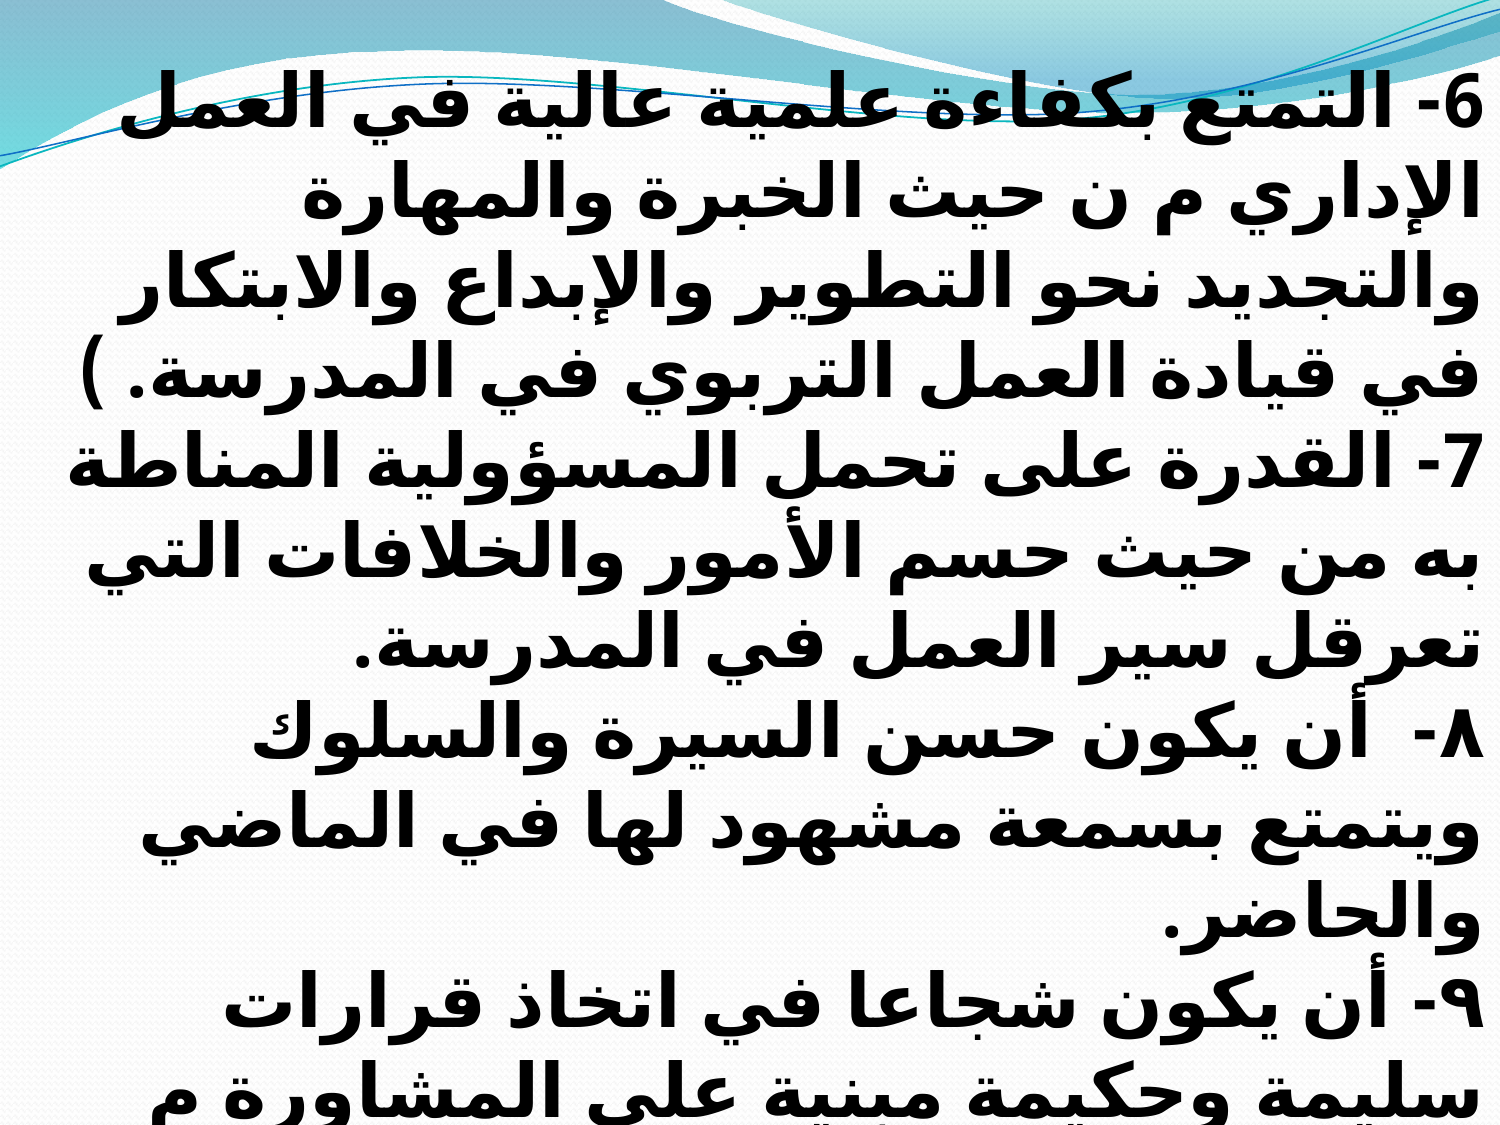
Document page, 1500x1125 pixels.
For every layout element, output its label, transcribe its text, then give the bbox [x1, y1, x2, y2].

text_box 6- التمتع بكفاءة علمية عالية في العمل الإداري م ن حيث الخبرة والمهارة والتجديد نحو التطوير والإبداع والابتكار في قيادة العمل التربوي في المدرسة. ) 7- القدرة على تحمل المسؤولية المناطة به من حيث حسم الأمور والخلافات التي تعرقل سير العمل في المدرسة. ۸- أن يكون حسن السيرة والسلوك ويتمتع بسمعة مشهود لها في الماضي والحاضر. ۹- أن يكون شجاعا في اتخاذ قرارات سليمة وحكيمة مبنية على المشاورة م والمشاركة للآراء ومقترحات العاملين في المدرسة. [0, 0, 1500, 1125]
